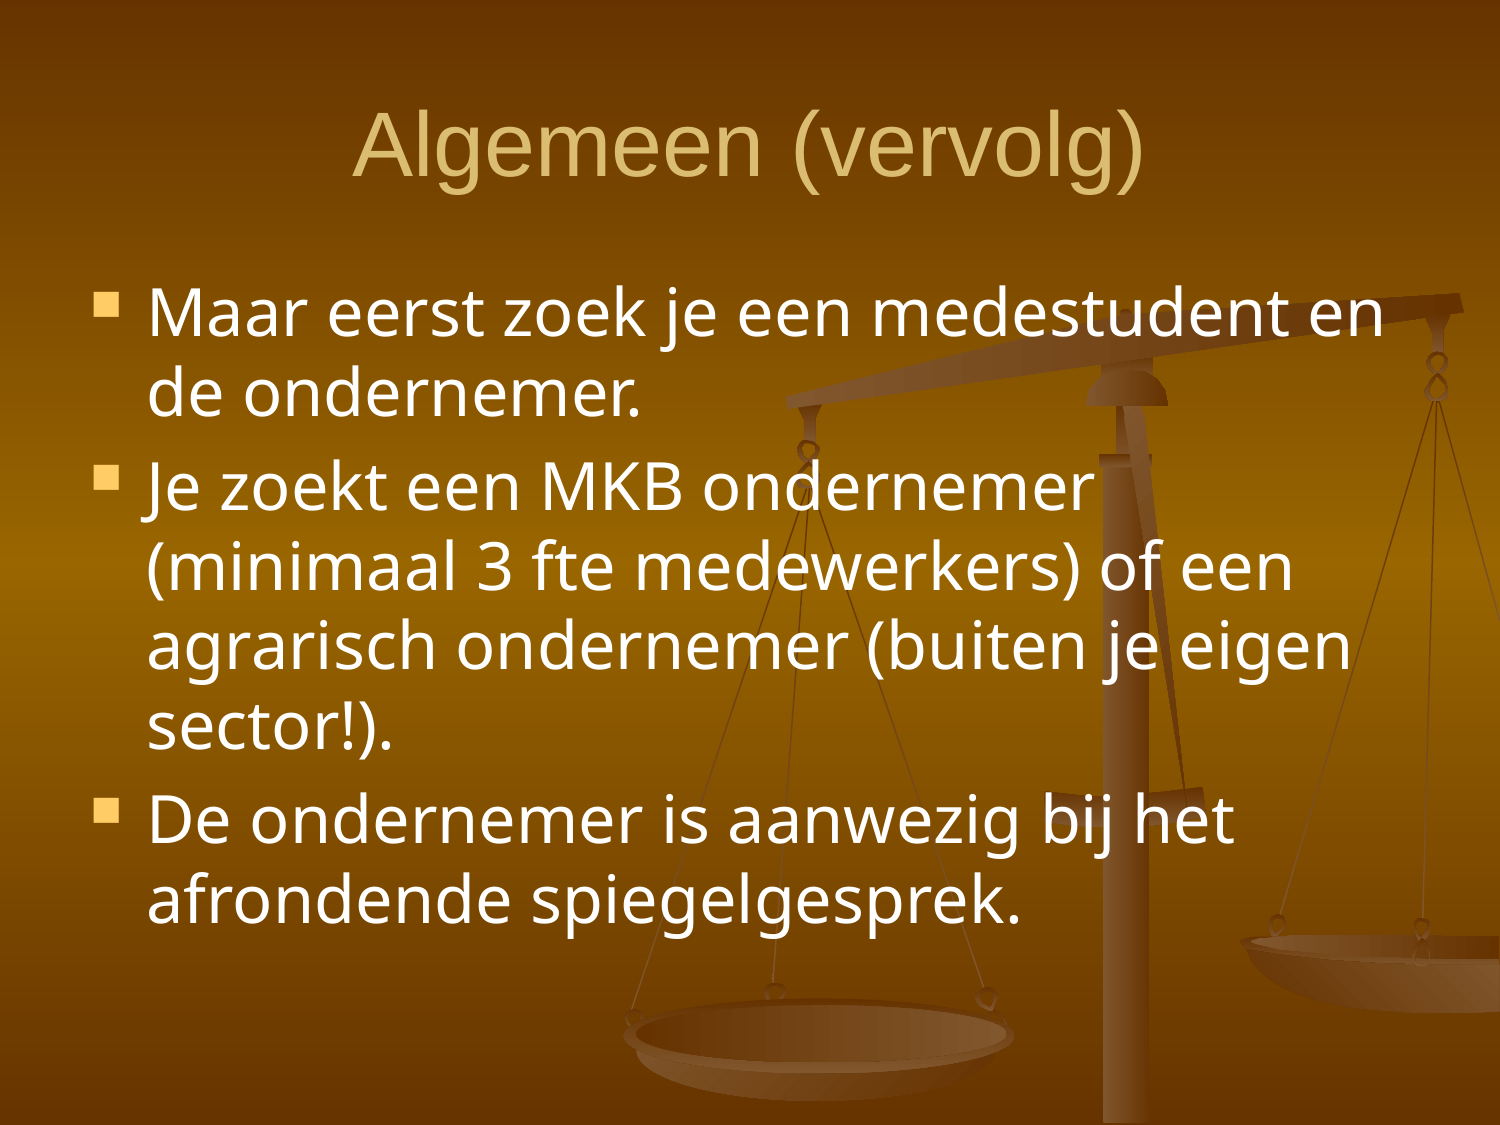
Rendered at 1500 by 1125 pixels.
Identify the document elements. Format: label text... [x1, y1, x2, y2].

list Maar eerst zoek je een medestudent en de ondernemer. Je zoekt een MKB ondernemer (minimaal 3 fte medewerkers) of een agrarisch ondernemer (buiten je eigen sector!). De ondernemer is aanwezig bij het afrondende spiegelgesprek. [74, 262, 1426, 1006]
title Algemeen (vervolg) [74, 45, 1426, 234]
